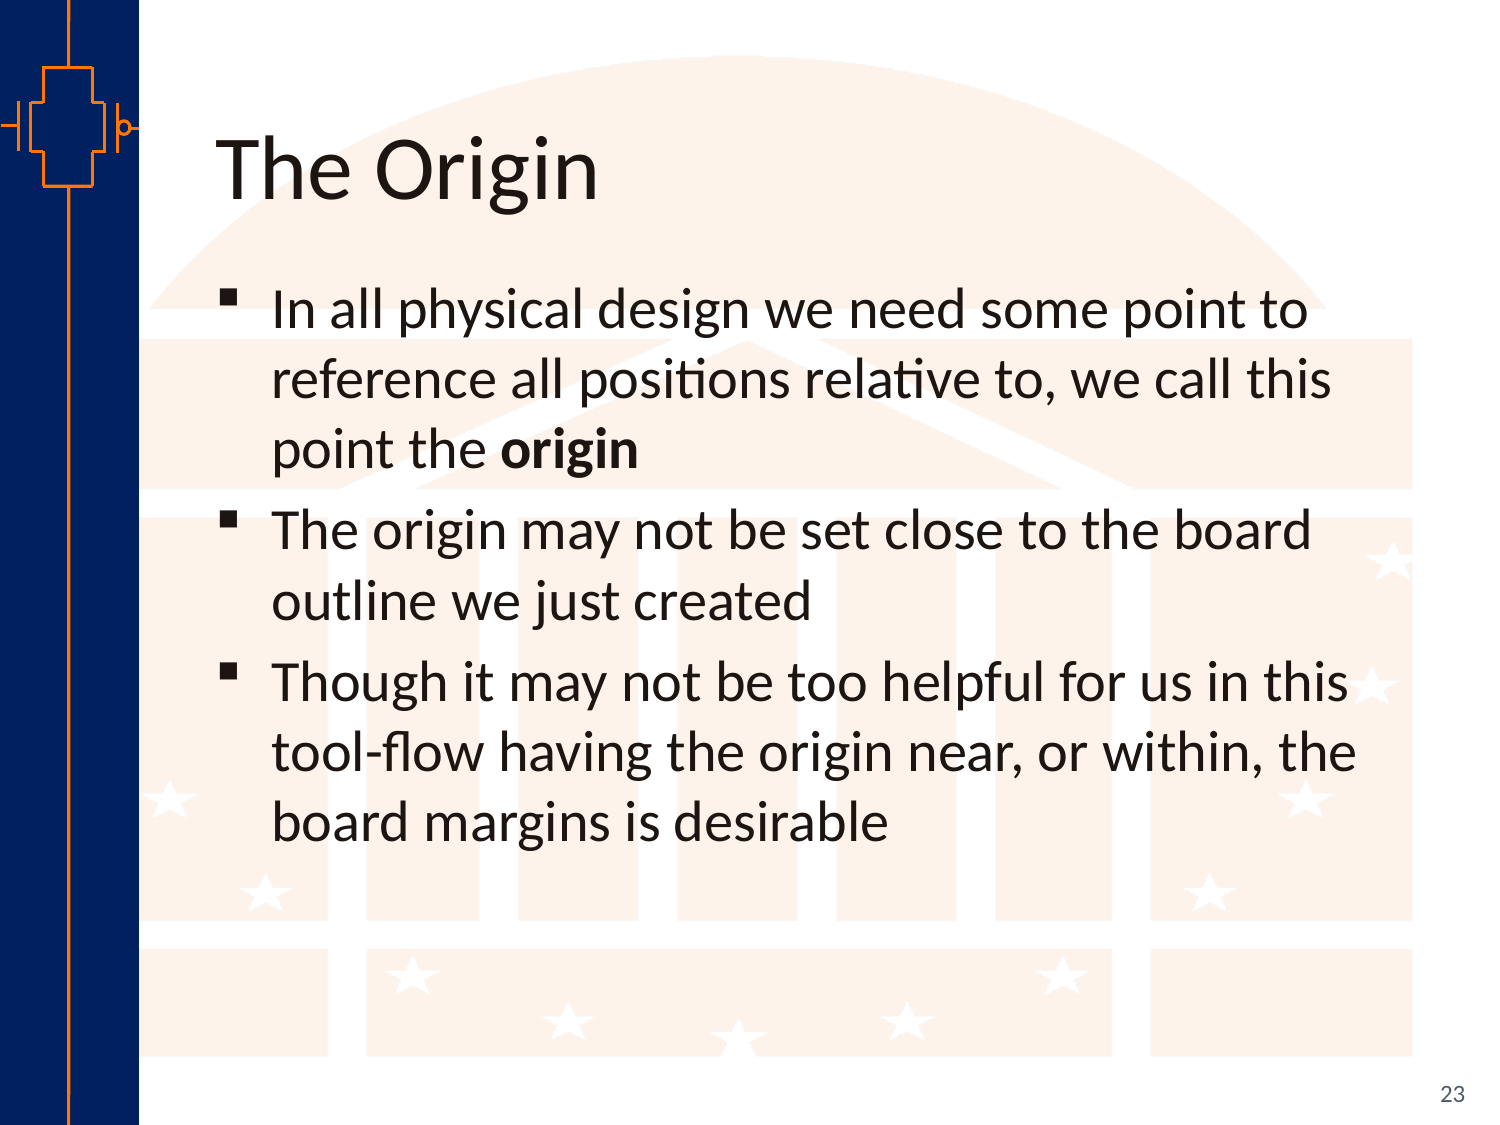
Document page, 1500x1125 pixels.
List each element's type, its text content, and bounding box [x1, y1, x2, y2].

slide_number 23 [1425, 1062, 1488, 1123]
list In all physical design we need some point to reference all positions relative to, we call this point the origin The origin may not be set close to the board outline we just created Though it may not be too helpful for us in this tool-flow having the origin near, or within, the board margins is desirable [200, 262, 1425, 988]
title The Origin [200, 37, 1388, 225]
